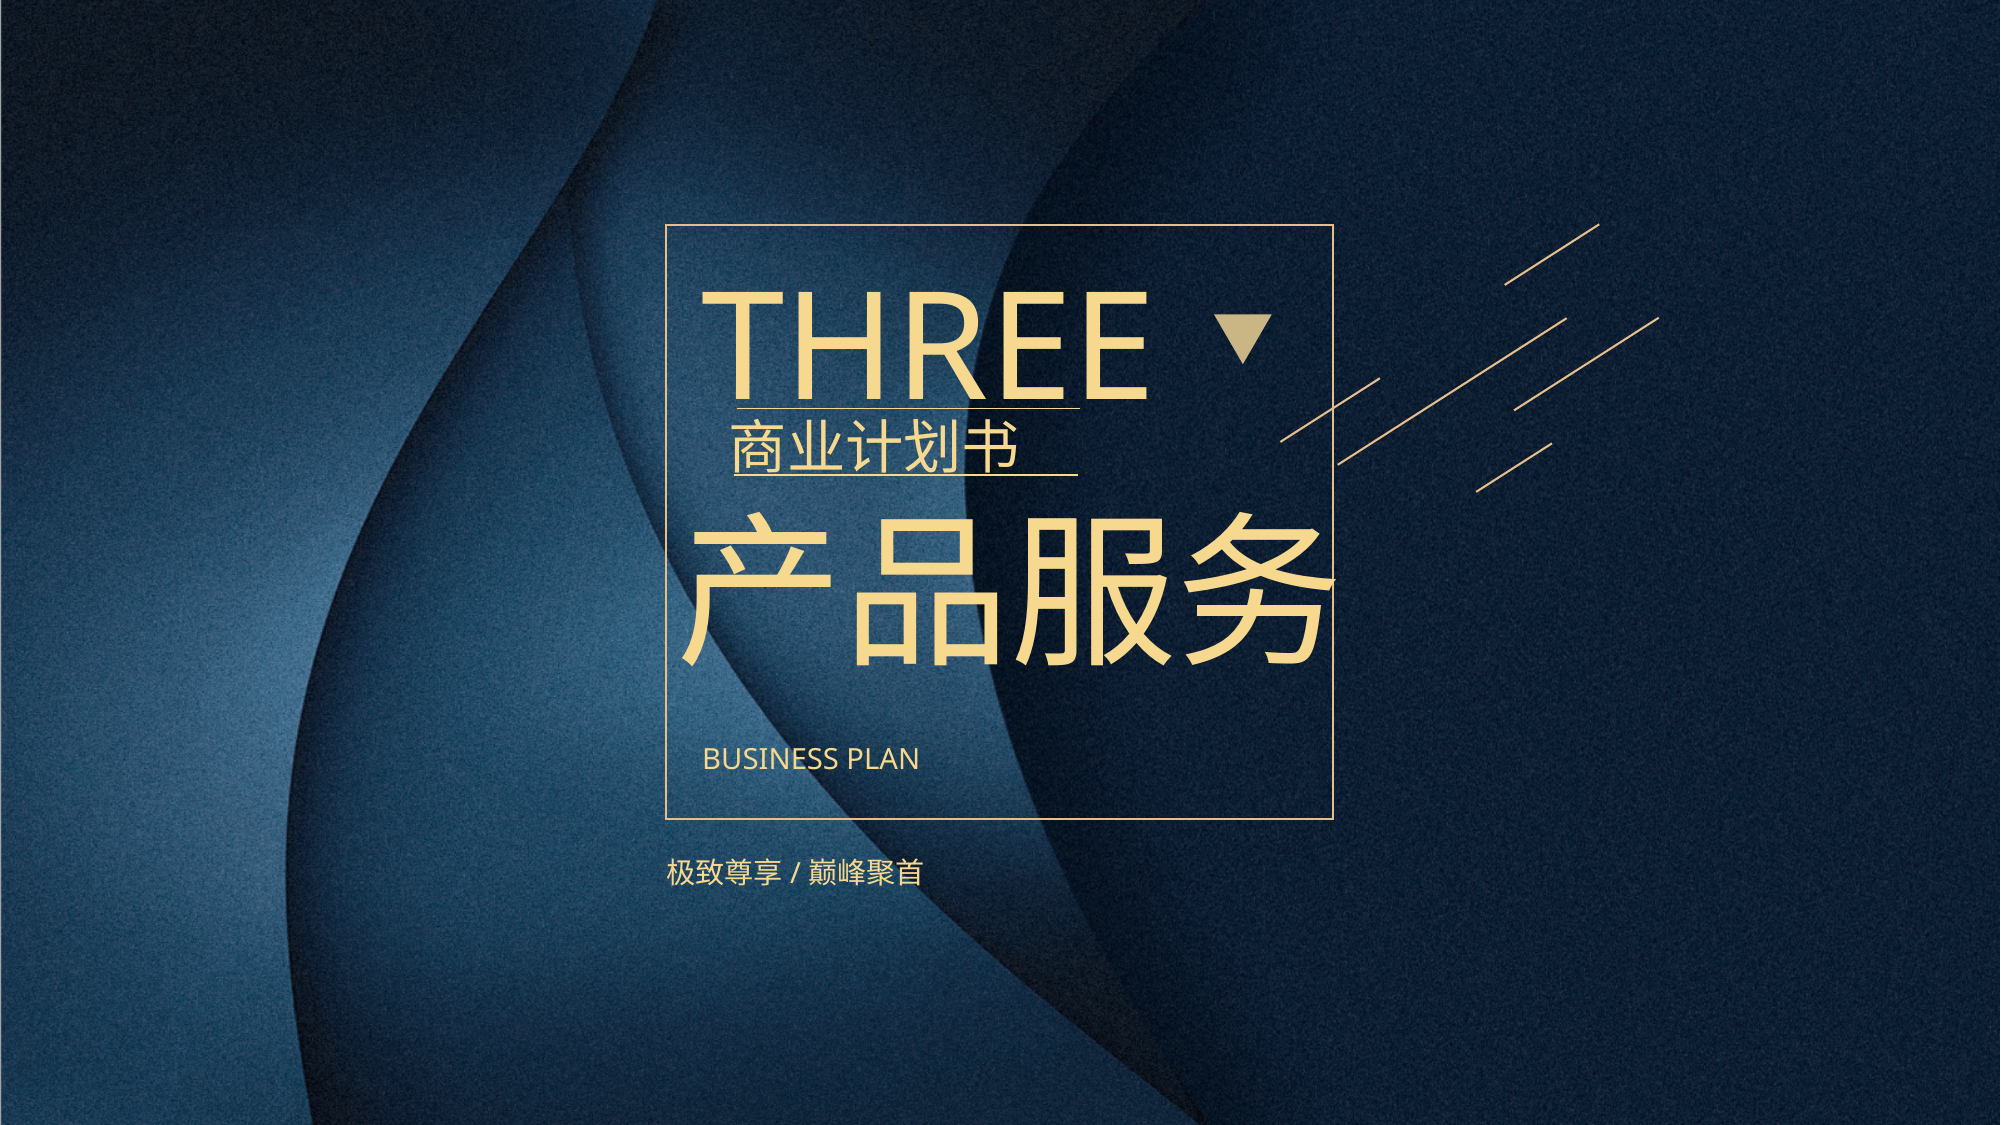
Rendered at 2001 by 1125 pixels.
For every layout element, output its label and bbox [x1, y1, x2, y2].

text_box [1504, 224, 1600, 285]
text_box [1280, 378, 1380, 442]
text_box [1514, 317, 1659, 411]
picture [0, 0, 2000, 1125]
text_box [1337, 318, 1567, 465]
text_box [1476, 443, 1553, 492]
